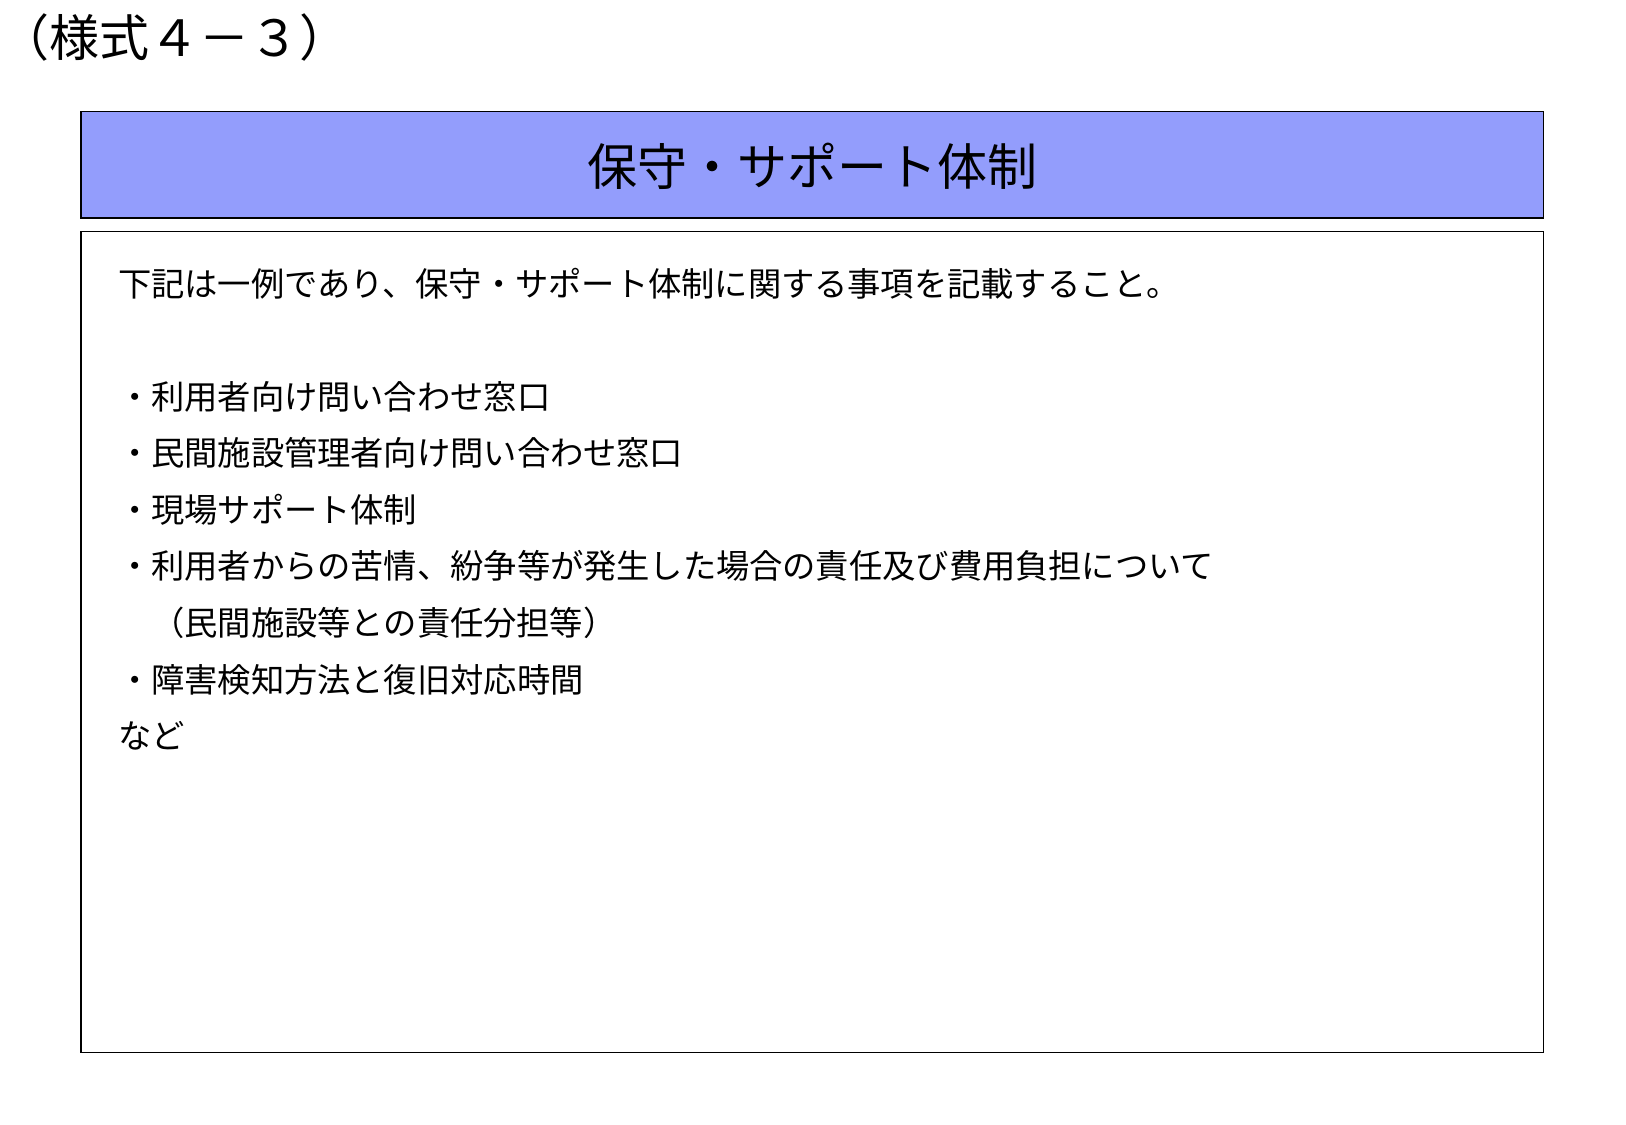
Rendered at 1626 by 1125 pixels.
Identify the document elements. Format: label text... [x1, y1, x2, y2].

text_box （様式４－３） [0, 0, 350, 67]
text_box [81, 231, 1544, 1053]
text_box 保守・サポート体制 [81, 111, 1544, 219]
text_box 下記は一例であり、保守・サポート体制に関する事項を記載すること。 ・利用者向け問い合わせ窓口 ・民間施設管理者向け問い合わせ窓口 ・現場サポート体制 ・利用者からの苦情、紛争等が発生した場合の責任及び費用負担について （民間施設等との責任分担等） ・障害検知方法と復旧対応時間 など [103, 255, 1522, 763]
